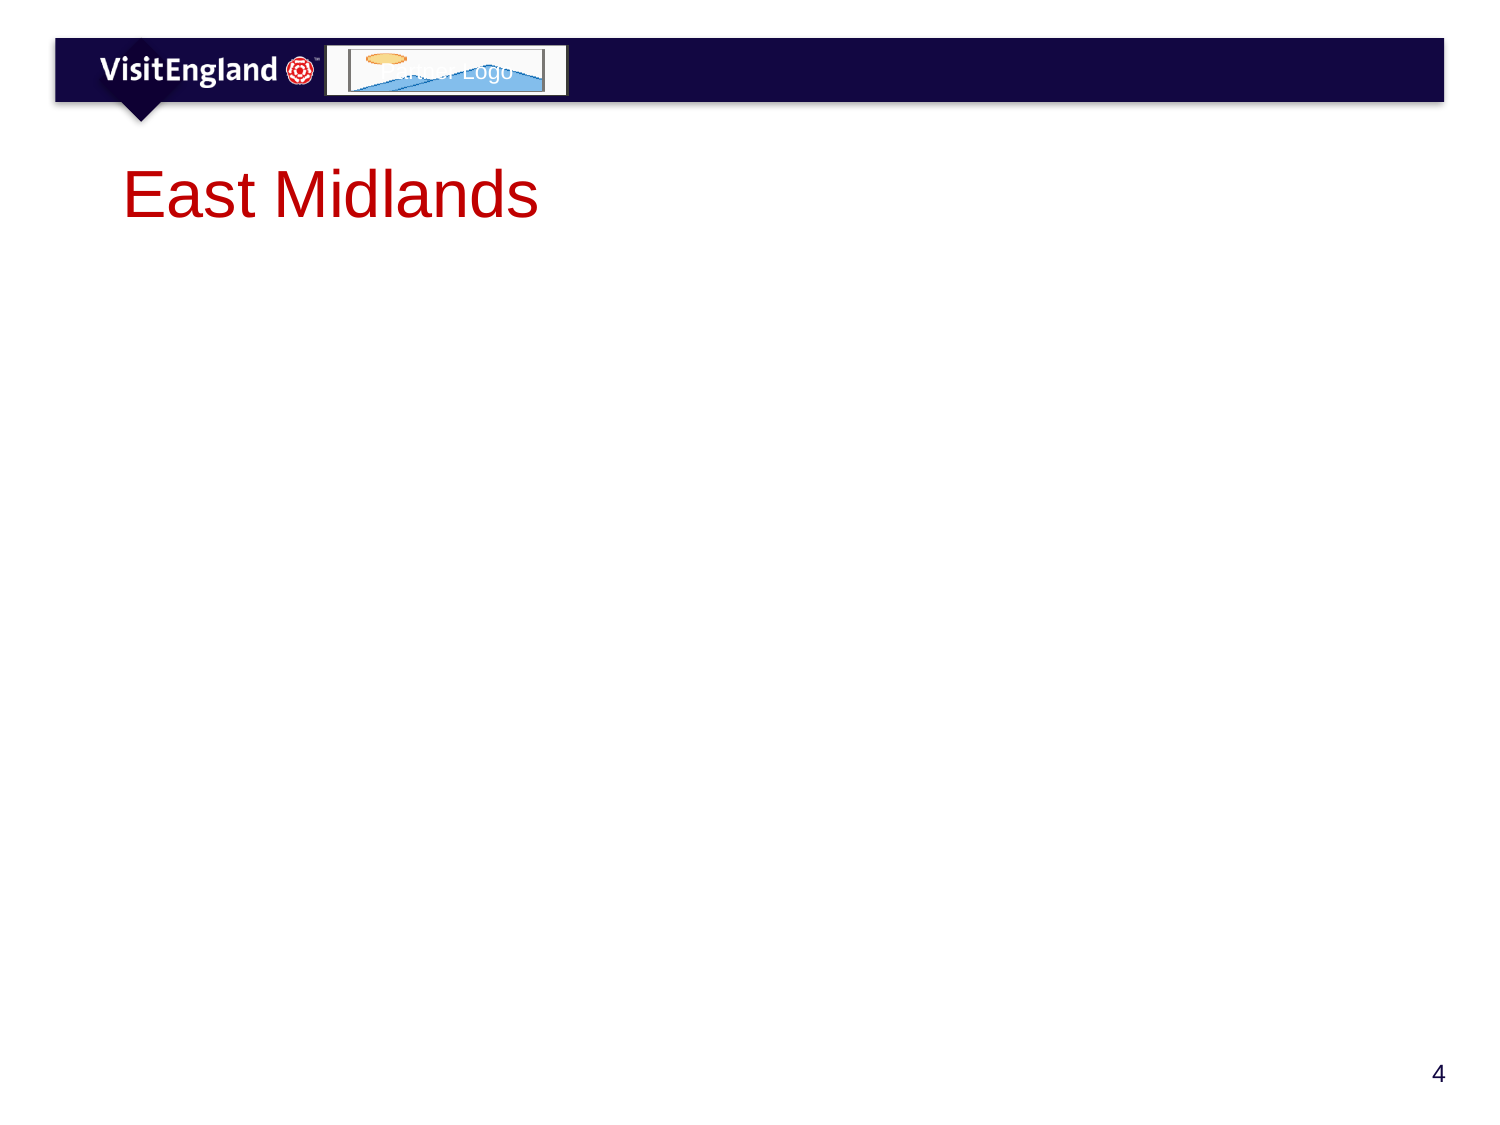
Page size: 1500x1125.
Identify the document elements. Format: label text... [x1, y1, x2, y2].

title East Midlands [107, 143, 1445, 276]
picture [95, 42, 579, 98]
